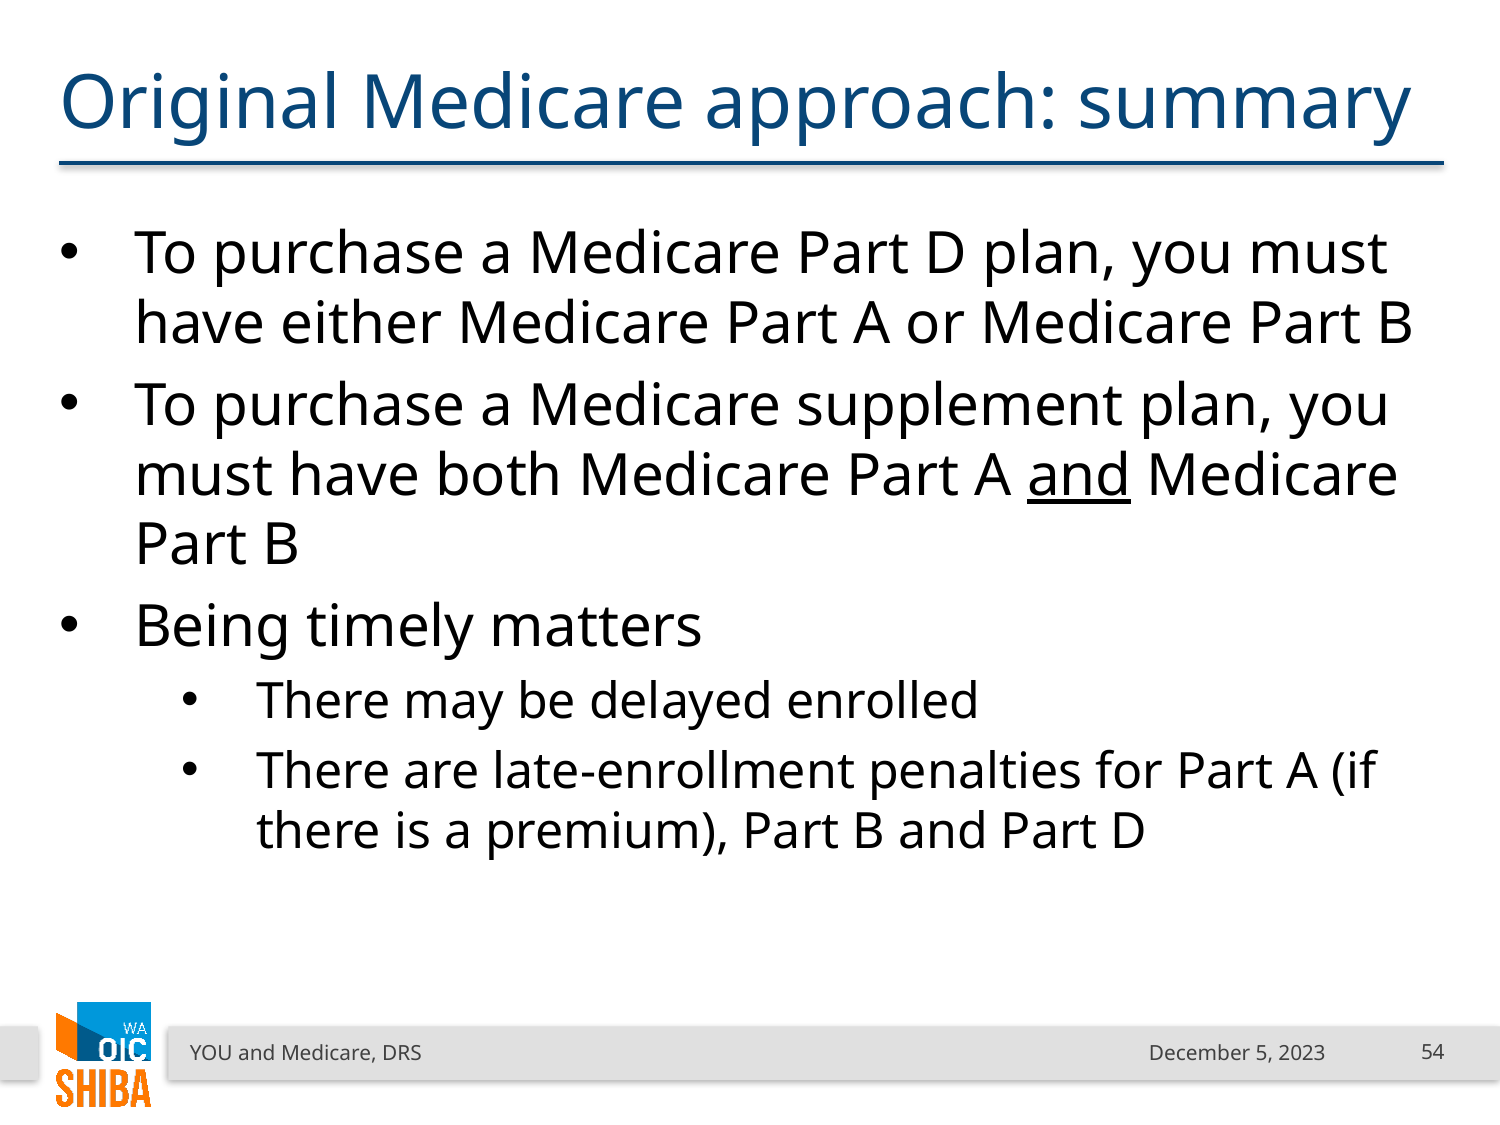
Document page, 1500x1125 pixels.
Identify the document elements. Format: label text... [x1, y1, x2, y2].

slide_number 54 [1339, 1035, 1445, 1069]
picture [56, 1002, 151, 1107]
title Original Medicare approach: summary [59, 53, 1445, 164]
list To purchase a Medicare Part D plan, you must have either Medicare Part A or Medicare Part B To purchase a Medicare supplement plan, you must have both Medicare Part A and Medicare Part B Being timely matters There may be delayed enrolled There are late-enrollment penalties for Part A (if there is a premium), Part B and Part D [59, 215, 1445, 958]
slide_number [975, 1035, 1326, 1069]
footer YOU and Medicare, DRS [190, 1035, 785, 1069]
